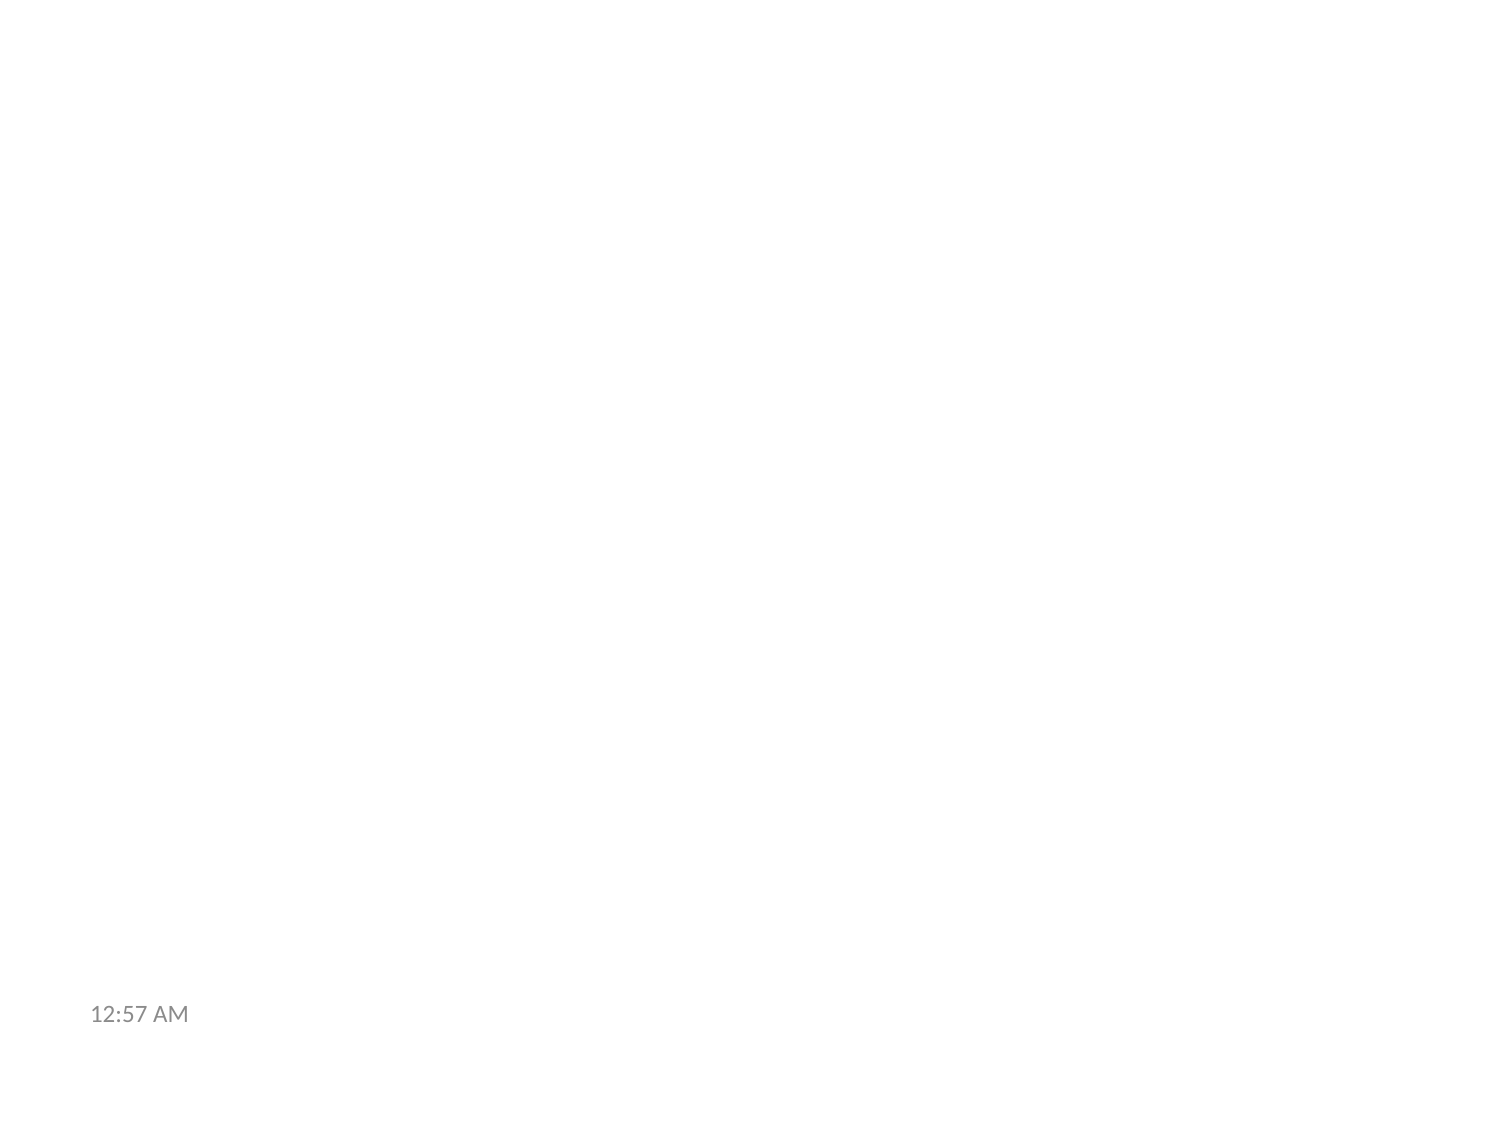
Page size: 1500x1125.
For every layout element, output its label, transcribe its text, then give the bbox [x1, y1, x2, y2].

text_box 3:35 PM [75, 982, 425, 1043]
